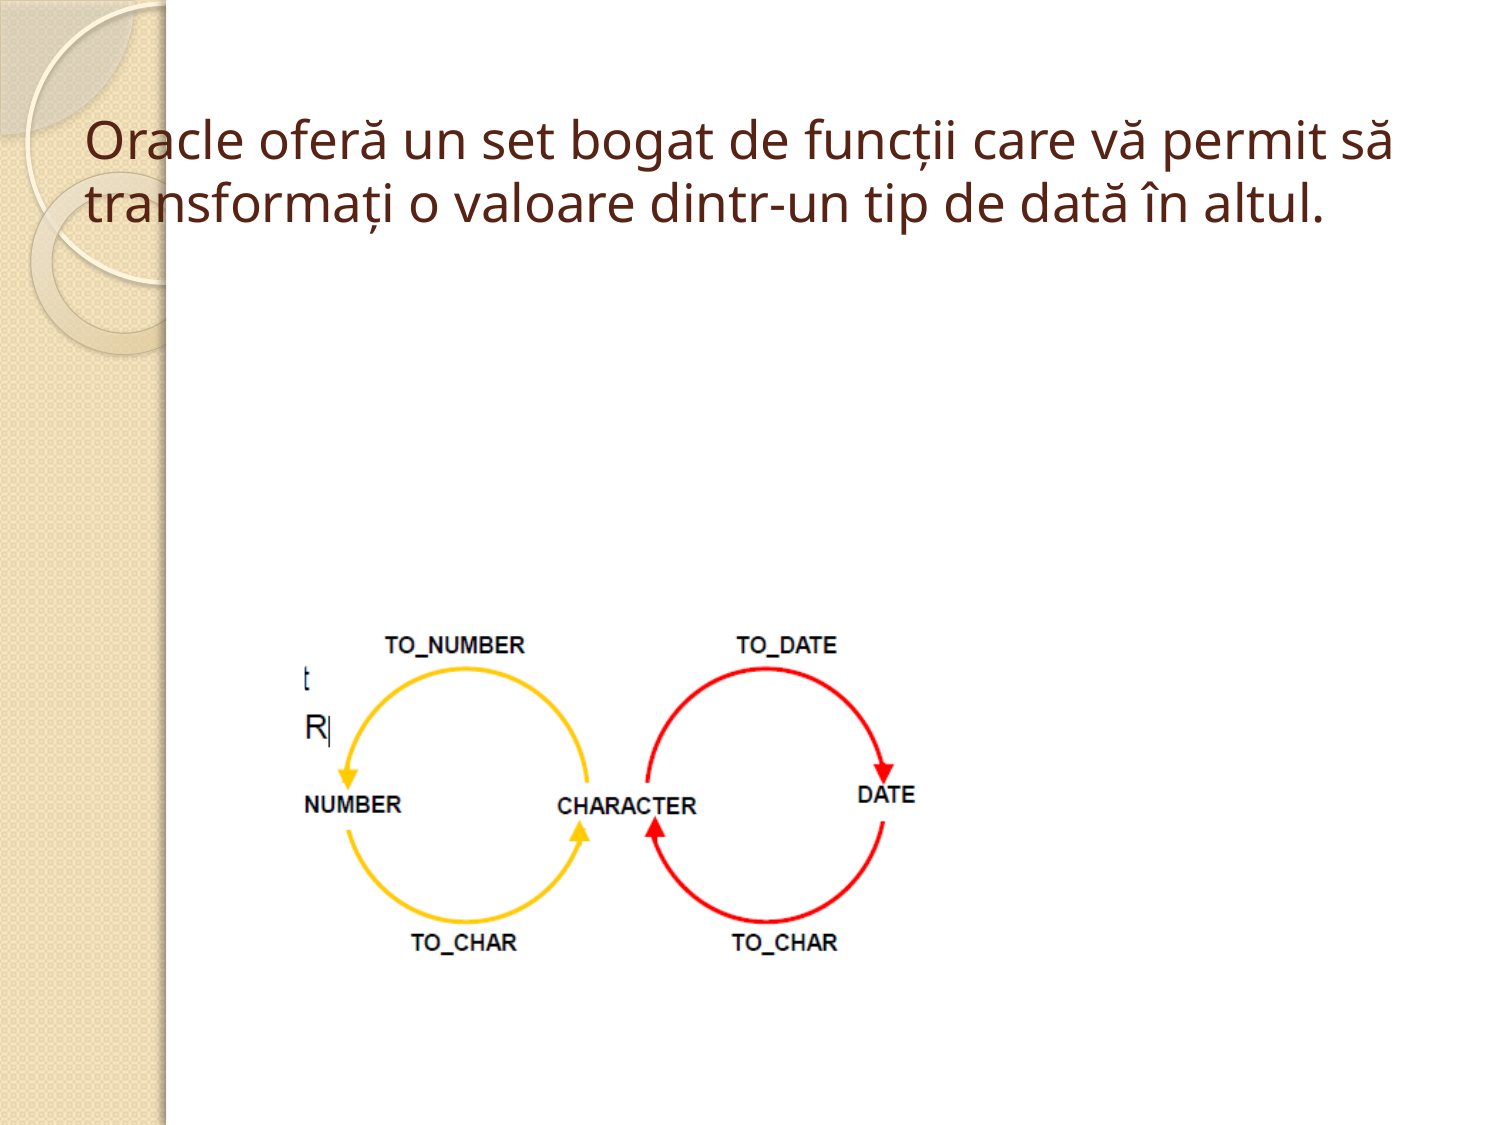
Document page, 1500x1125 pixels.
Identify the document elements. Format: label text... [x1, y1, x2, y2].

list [304, 585, 926, 978]
title Oracle oferă un set bogat de funcţii care vă permit să transformaţi o valoare dintr-un tip de dată în altul. [70, 70, 1418, 270]
